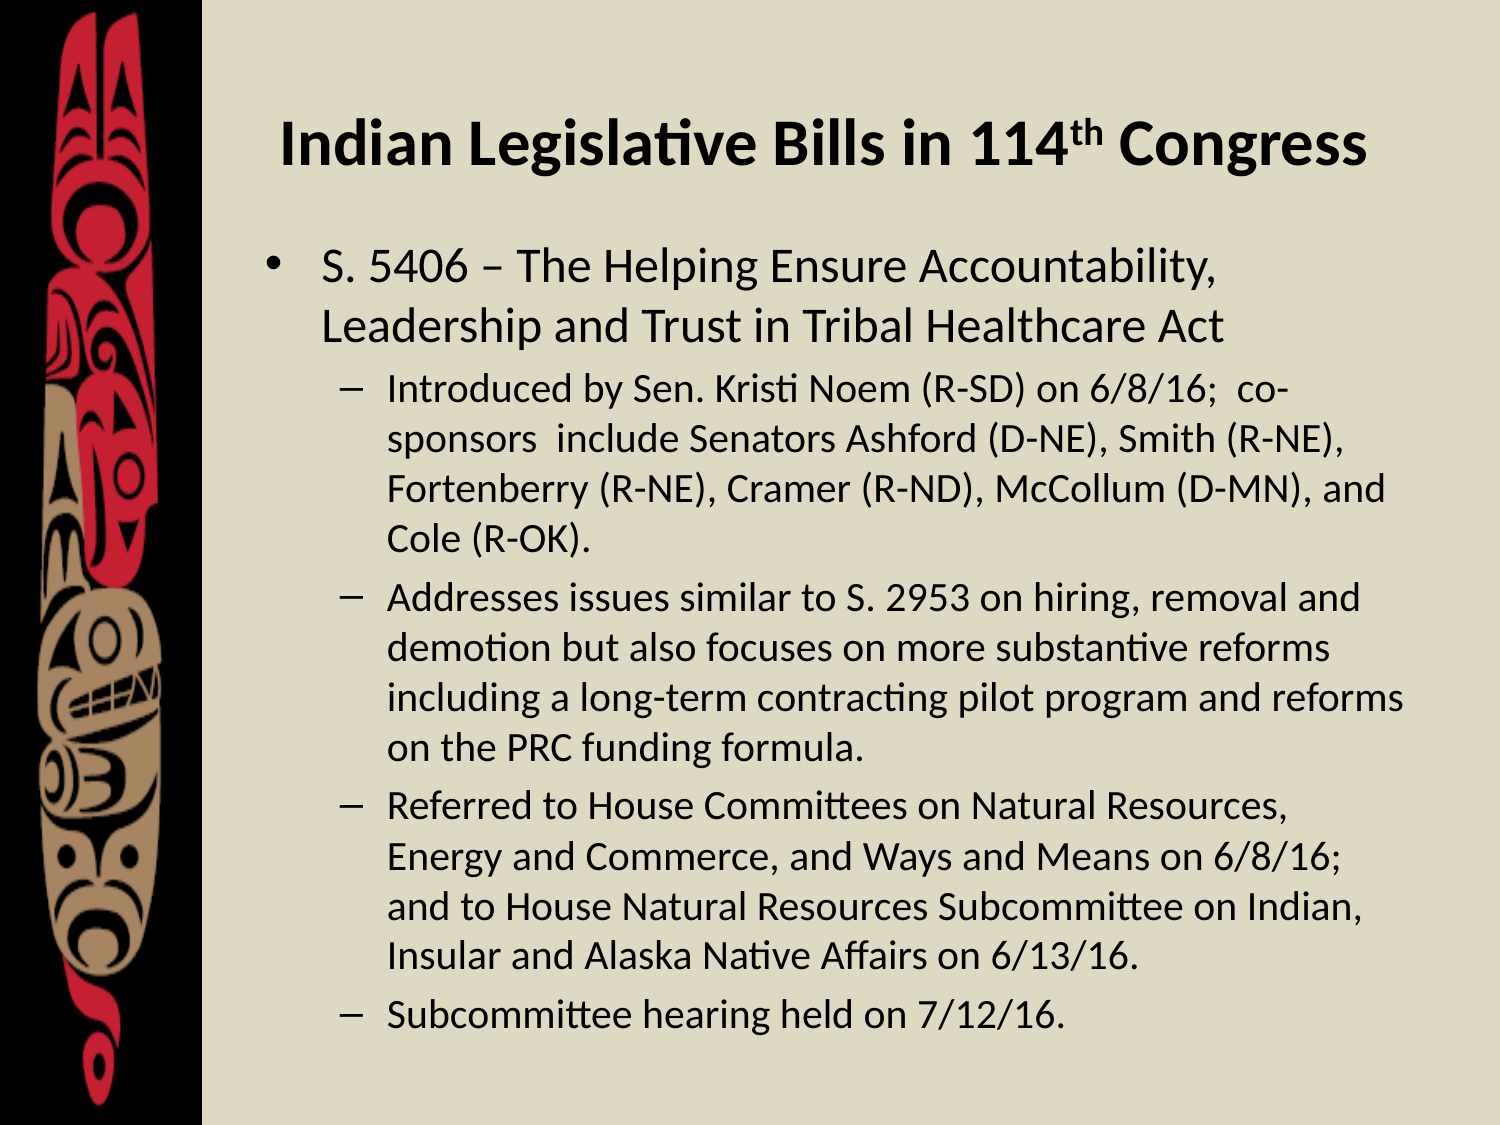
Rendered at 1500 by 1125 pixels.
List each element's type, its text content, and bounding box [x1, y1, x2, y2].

title Indian Legislative Bills in 114th Congress [237, 45, 1425, 233]
picture [0, 0, 202, 1125]
list S. 5406 – The Helping Ensure Accountability, Leadership and Trust in Tribal Healthcare Act Introduced by Sen. Kristi Noem (R-SD) on 6/8/16; co-sponsors include Senators Ashford (D-NE), Smith (R-NE), Fortenberry (R-NE), Cramer (R-ND), McCollum (D-MN), and Cole (R-OK). Addresses issues similar to S. 2953 on hiring, removal and demotion but also focuses on more substantive reforms including a long-term contracting pilot program and reforms on the PRC funding formula. Referred to House Committees on Natural Resources, Energy and Commerce, and Ways and Means on 6/8/16; and to House Natural Resources Subcommittee on Indian, Insular and Alaska Native Affairs on 6/13/16. Subcommittee hearing held on 7/12/16. [249, 224, 1425, 1075]
